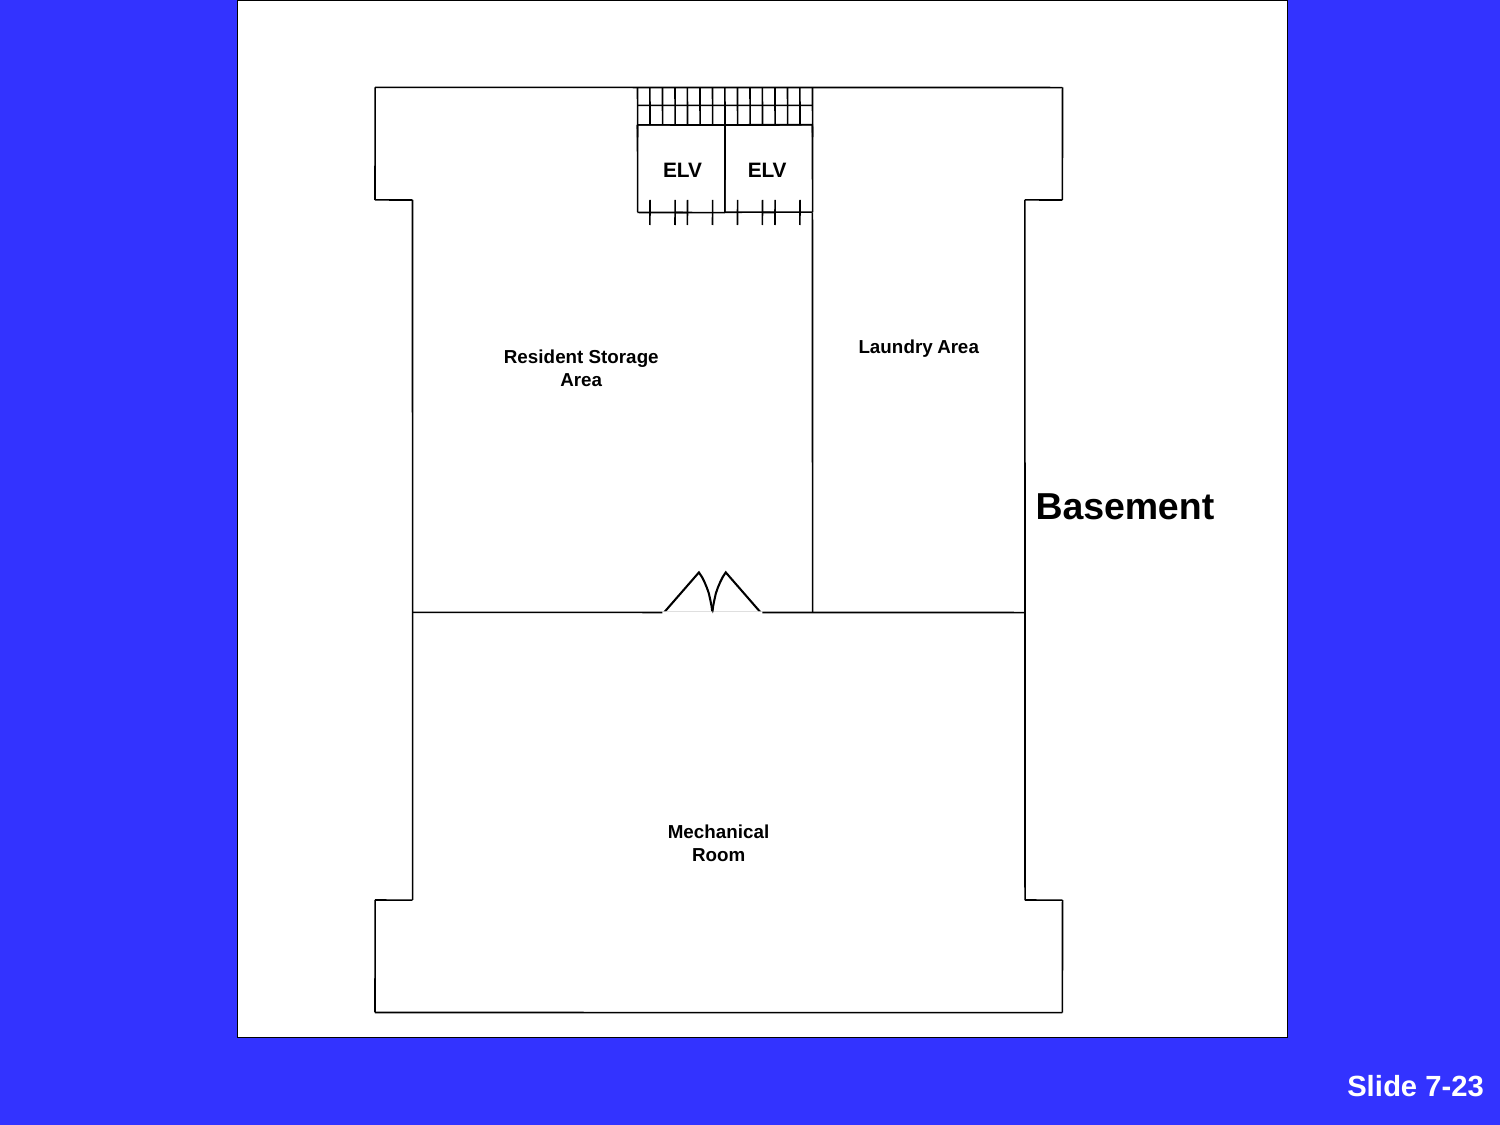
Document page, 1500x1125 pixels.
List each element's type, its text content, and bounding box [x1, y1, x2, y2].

text_box [237, 0, 1288, 1038]
text_box Laundry Area [825, 327, 1013, 365]
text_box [662, 571, 763, 613]
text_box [637, 87, 813, 226]
text_box Basement [974, 474, 1275, 535]
slide_number Slide 7-165 [1148, 1059, 1500, 1125]
text_box Resident Storage Area [487, 337, 675, 398]
text_box Mechanical Room [624, 812, 813, 873]
